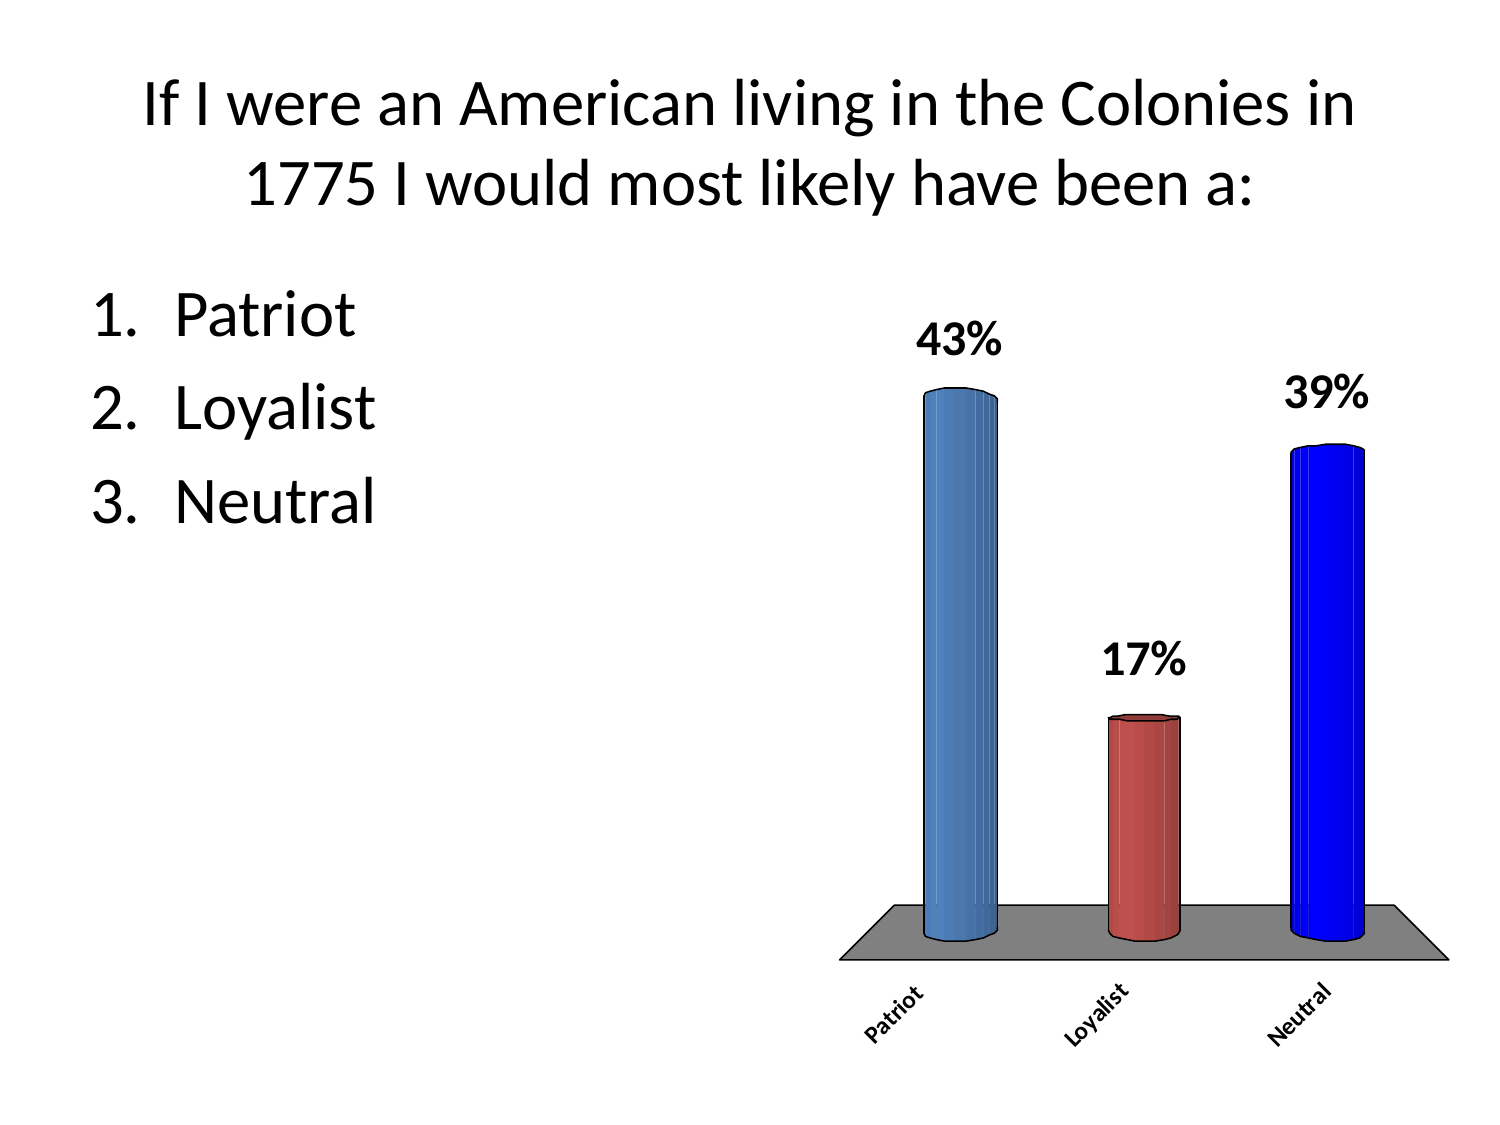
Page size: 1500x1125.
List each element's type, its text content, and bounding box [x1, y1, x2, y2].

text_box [739, 270, 1490, 1115]
title If I were an American living in the Colonies in 1775 I would most likely have been a: [75, 45, 1425, 233]
list Patriot Loyalist Neutral [75, 262, 750, 1005]
